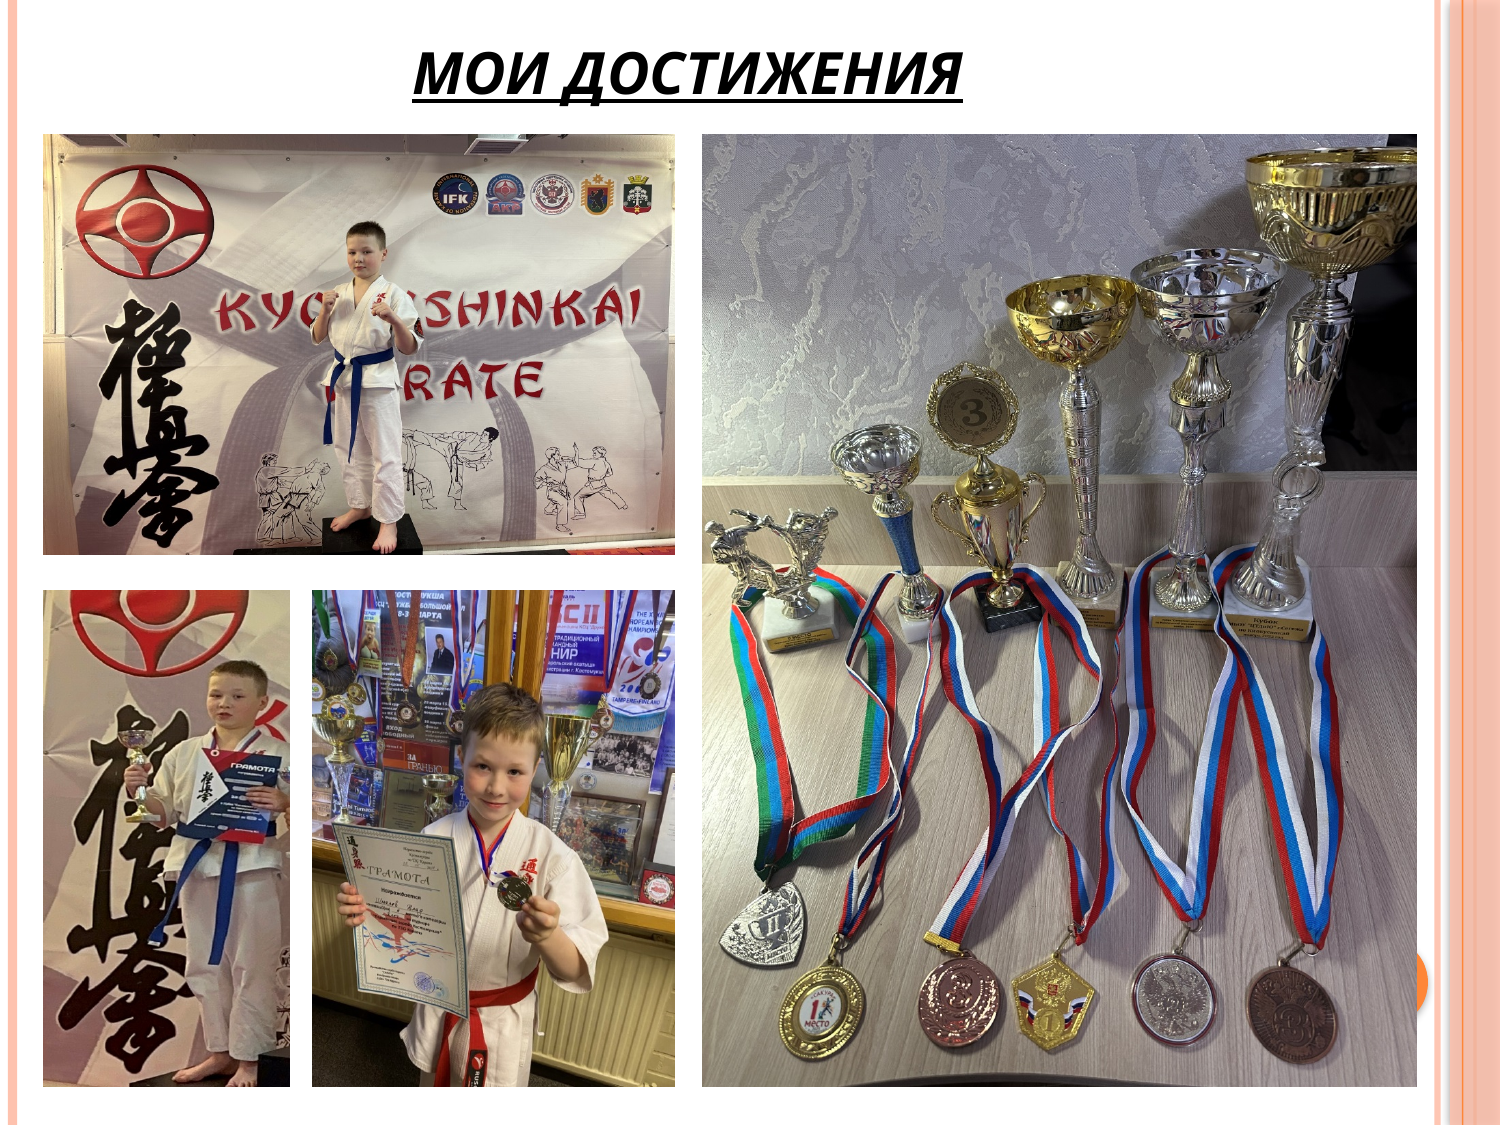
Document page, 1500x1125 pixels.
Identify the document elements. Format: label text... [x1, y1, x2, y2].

title Мои достижения [75, 45, 1300, 114]
picture [702, 134, 1417, 1087]
picture [312, 589, 676, 1087]
picture [42, 134, 676, 555]
picture [42, 589, 290, 1087]
